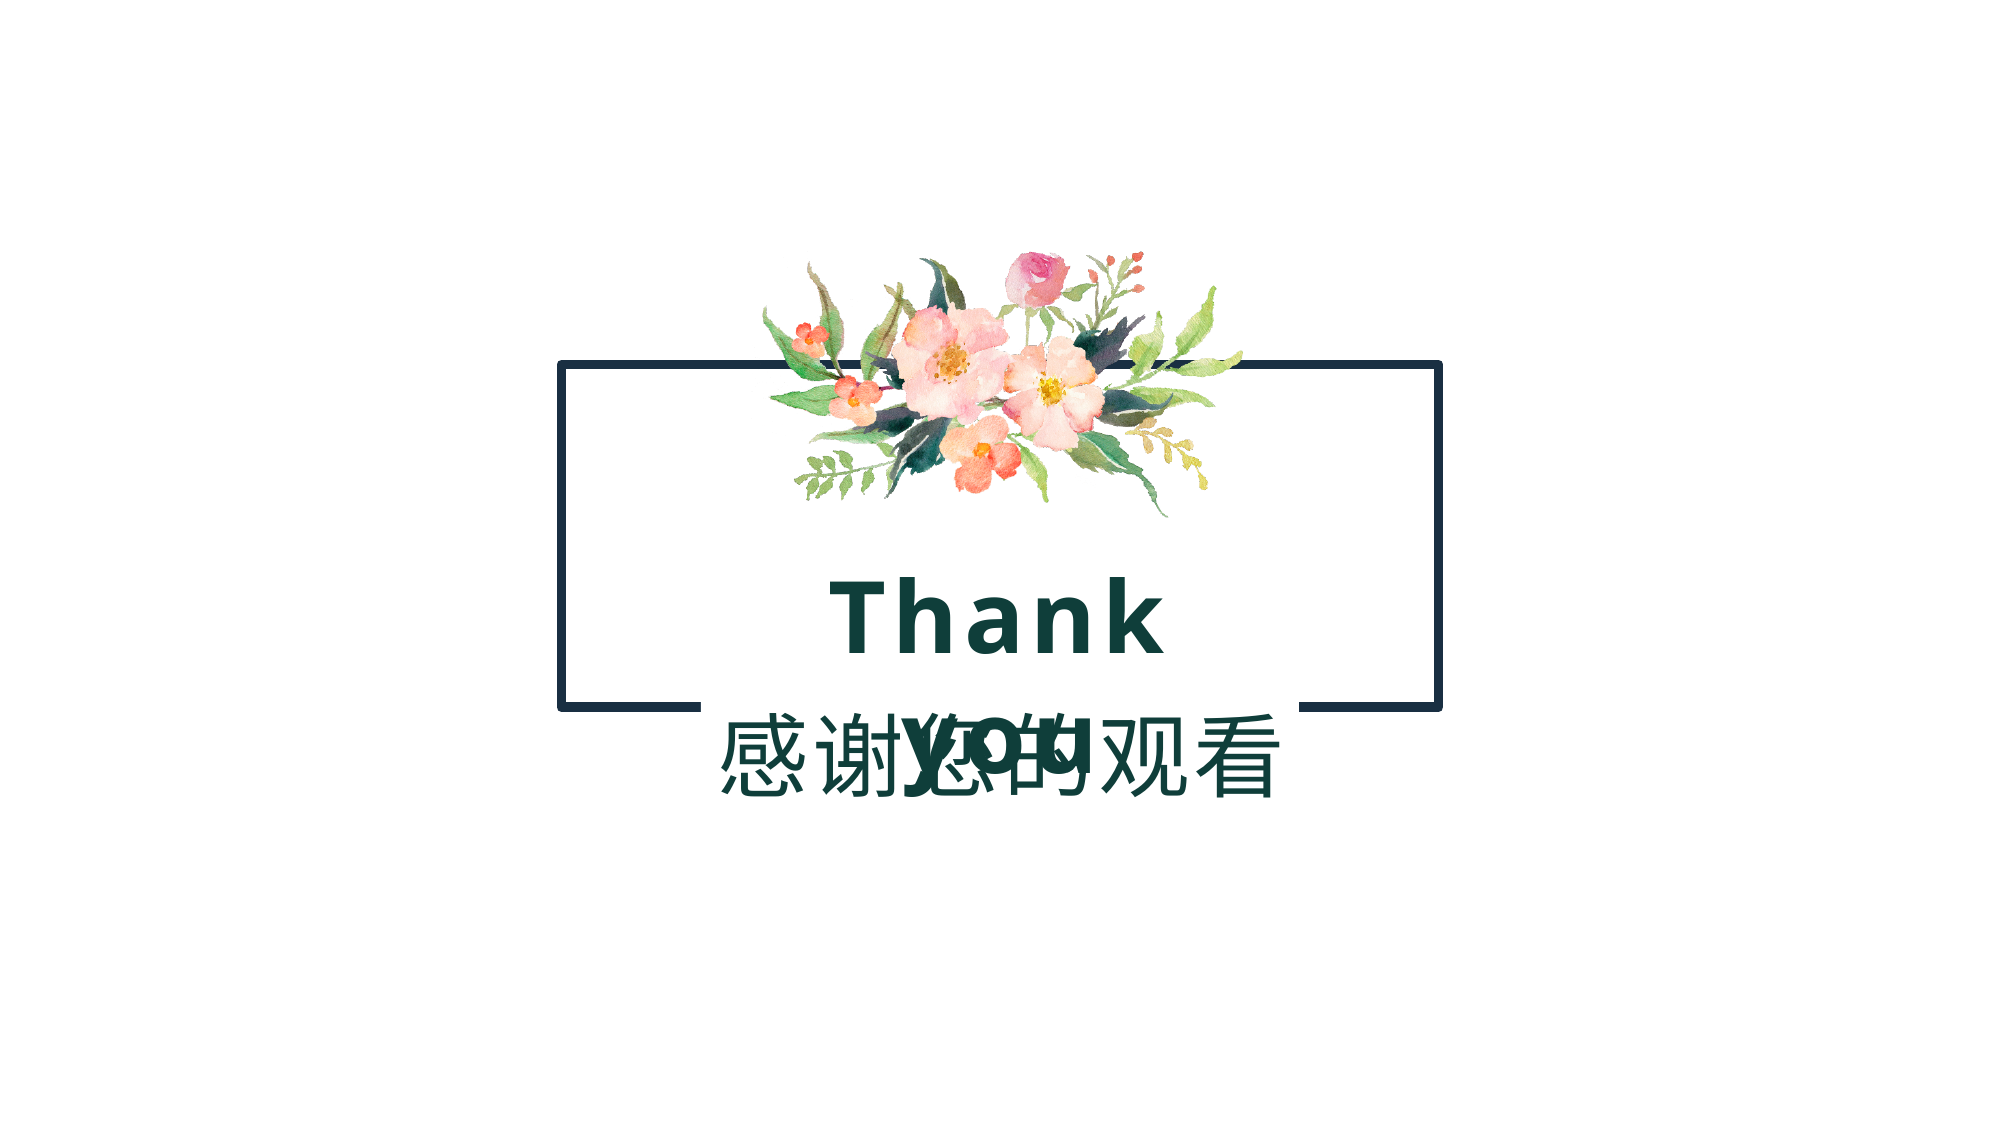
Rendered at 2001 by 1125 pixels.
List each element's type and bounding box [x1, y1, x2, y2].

text_box [561, 245, 1439, 765]
